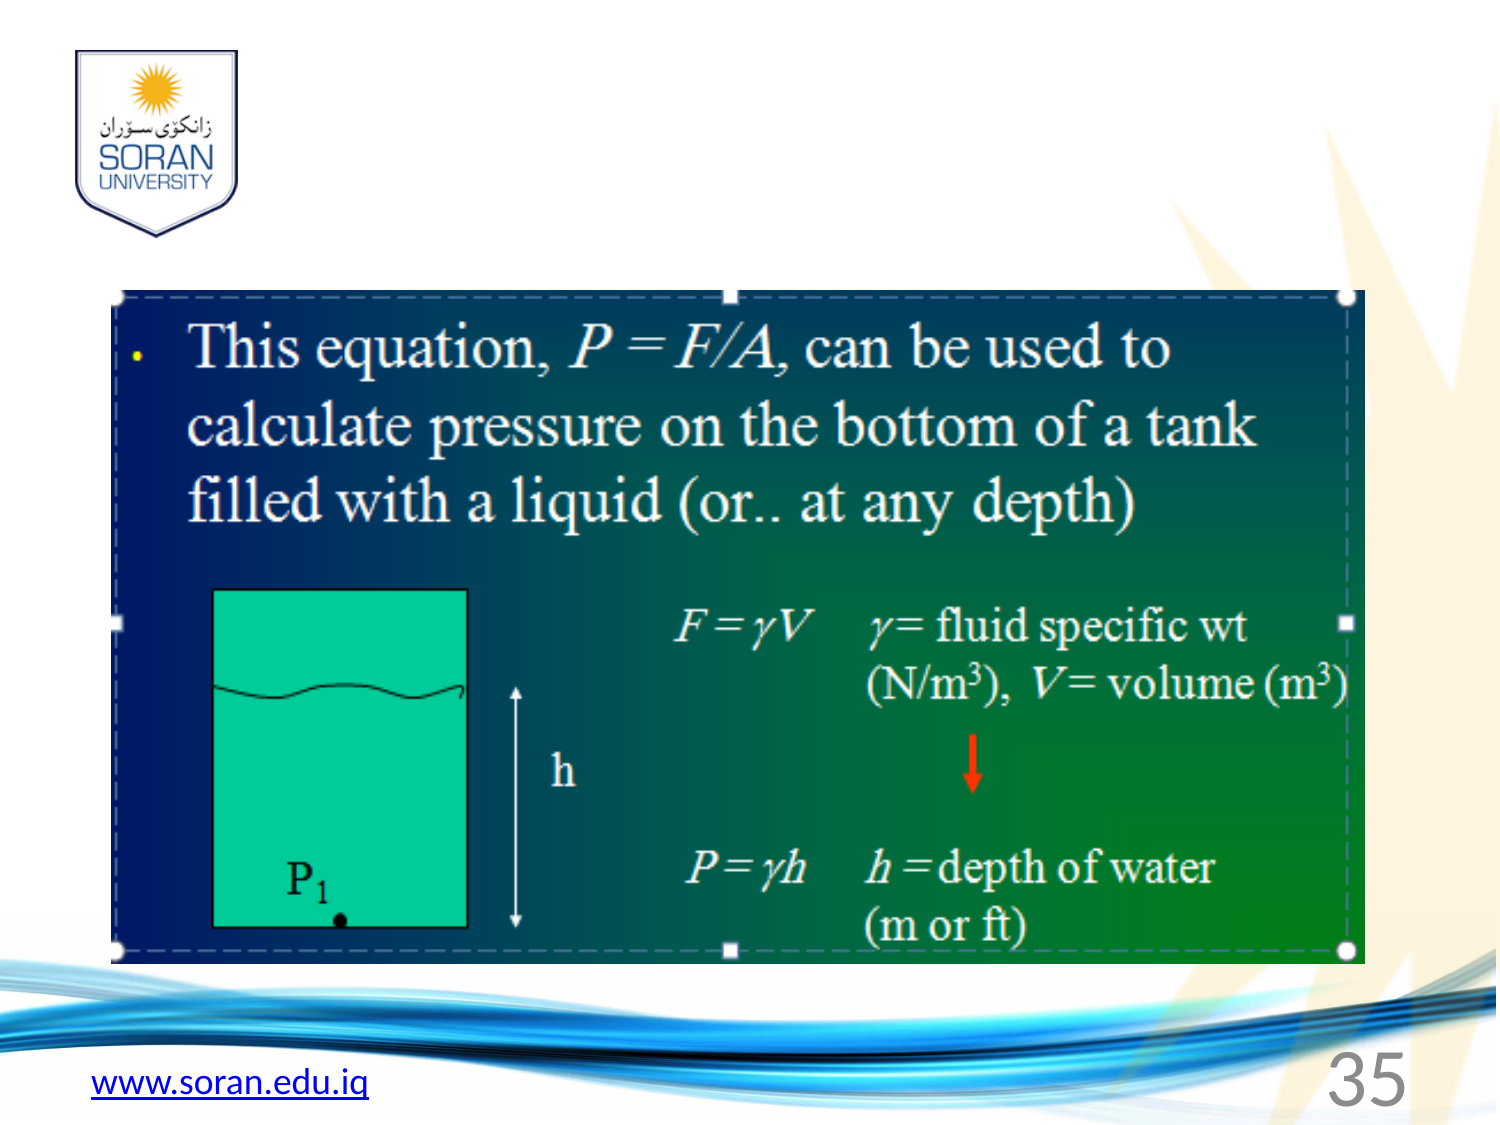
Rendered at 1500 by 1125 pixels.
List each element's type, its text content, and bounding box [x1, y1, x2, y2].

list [110, 290, 1365, 964]
picture [0, 99, 1500, 1125]
picture [75, 50, 238, 238]
slide_number 35 [1074, 1042, 1425, 1103]
